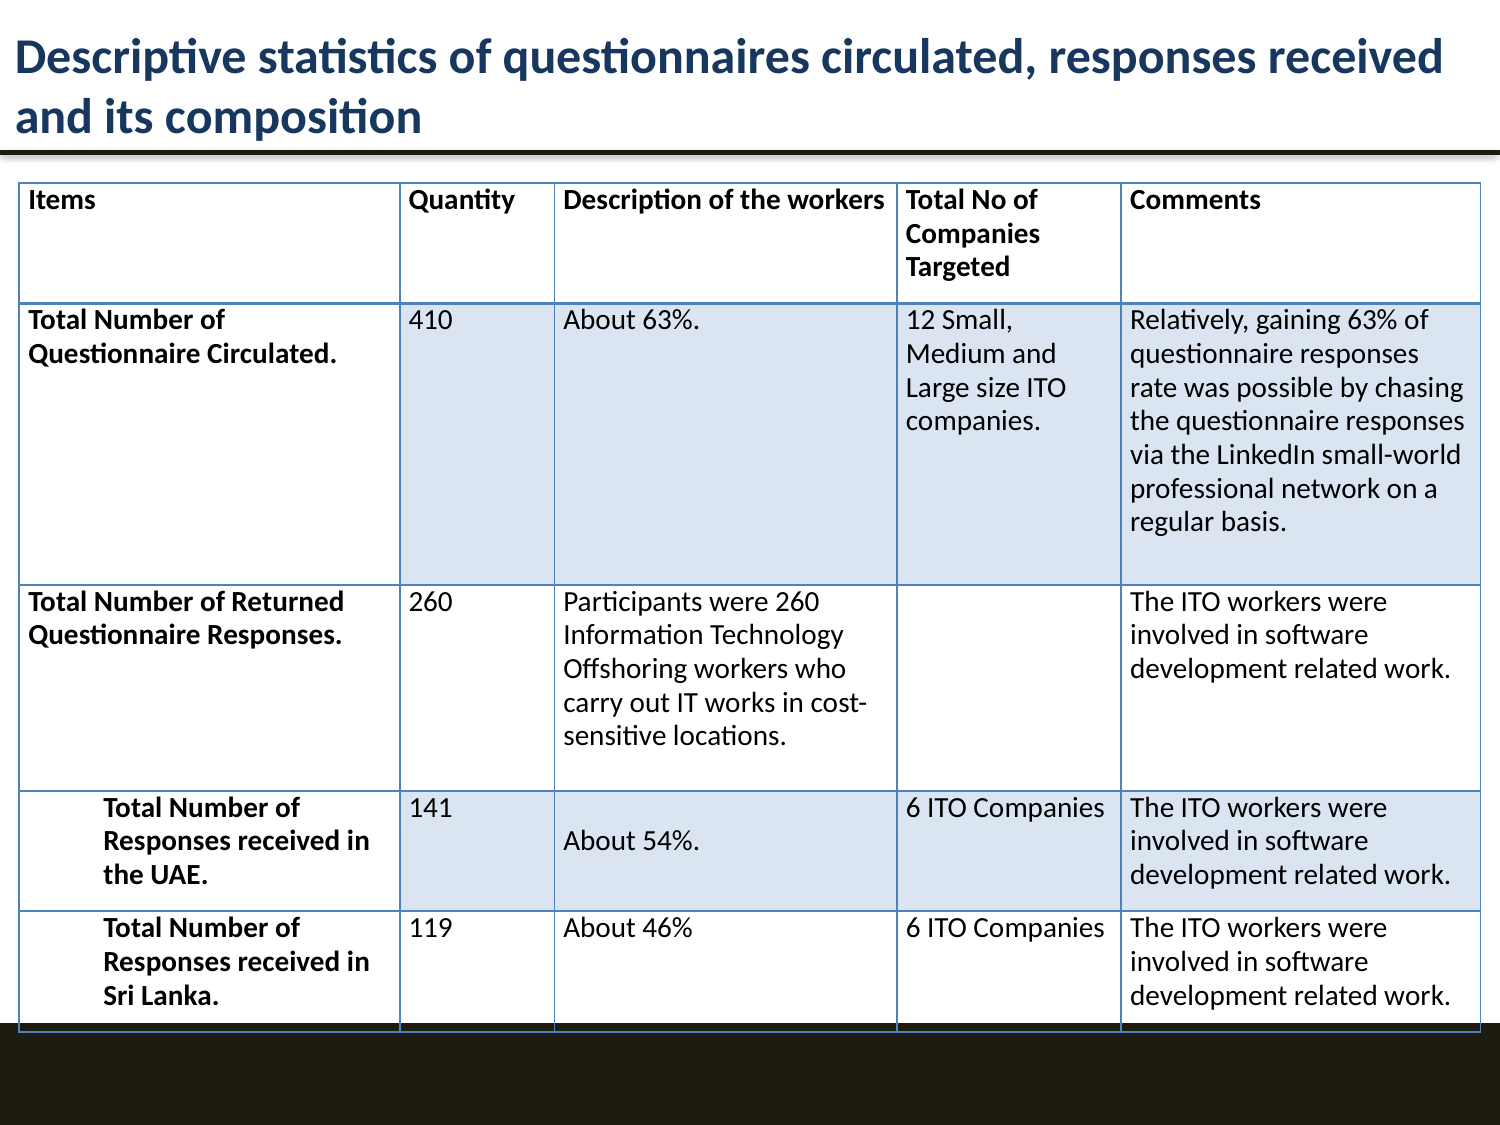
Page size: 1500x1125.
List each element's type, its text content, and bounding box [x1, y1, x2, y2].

table_cell Total Number of Responses received in the UAE. [20, 792, 399, 910]
table_cell The ITO workers were involved in software development related work. [1122, 792, 1480, 910]
table_cell 119 [401, 912, 554, 1031]
table_cell 12 Small, Medium and Large size ITO companies. [898, 305, 1120, 584]
table_cell About 46% [555, 912, 896, 1031]
table_header Description of the workers [555, 184, 896, 302]
table_cell 410 [401, 305, 554, 584]
text_box [0, 1021, 1500, 1125]
table_cell Relatively, gaining 63% of questionnaire responses rate was possible by chasing the questionnaire responses via the LinkedIn small-world professional network on a regular basis. [1122, 305, 1480, 584]
table_cell About 54%. [555, 792, 896, 910]
table_cell About 63%. [555, 305, 896, 584]
table_cell Total Number of Questionnaire Circulated. [20, 305, 399, 584]
table_cell [898, 586, 1120, 790]
table_cell 6 ITO Companies [898, 792, 1120, 910]
table_header Items [20, 184, 399, 302]
table_cell 141 [401, 792, 554, 910]
table_cell 6 ITO Companies [898, 912, 1120, 1031]
table_cell The ITO workers were involved in software development related work. [1122, 586, 1480, 790]
table_cell Total Number of Responses received in Sri Lanka. [20, 912, 399, 1031]
table_cell Participants were 260 Information Technology Offshoring workers who carry out IT works in cost-sensitive locations. [555, 586, 896, 790]
table_cell Total Number of Returned Questionnaire Responses. [20, 586, 399, 790]
table_cell 260 [401, 586, 554, 790]
text_box Descriptive statistics of questionnaires circulated, responses received and its composition [0, 16, 1462, 151]
table_header Quantity [401, 184, 554, 302]
table_header Total No of Companies Targeted [898, 184, 1120, 302]
table_header Comments [1122, 184, 1480, 302]
table_cell The ITO workers were involved in software development related work. [1122, 912, 1480, 1031]
